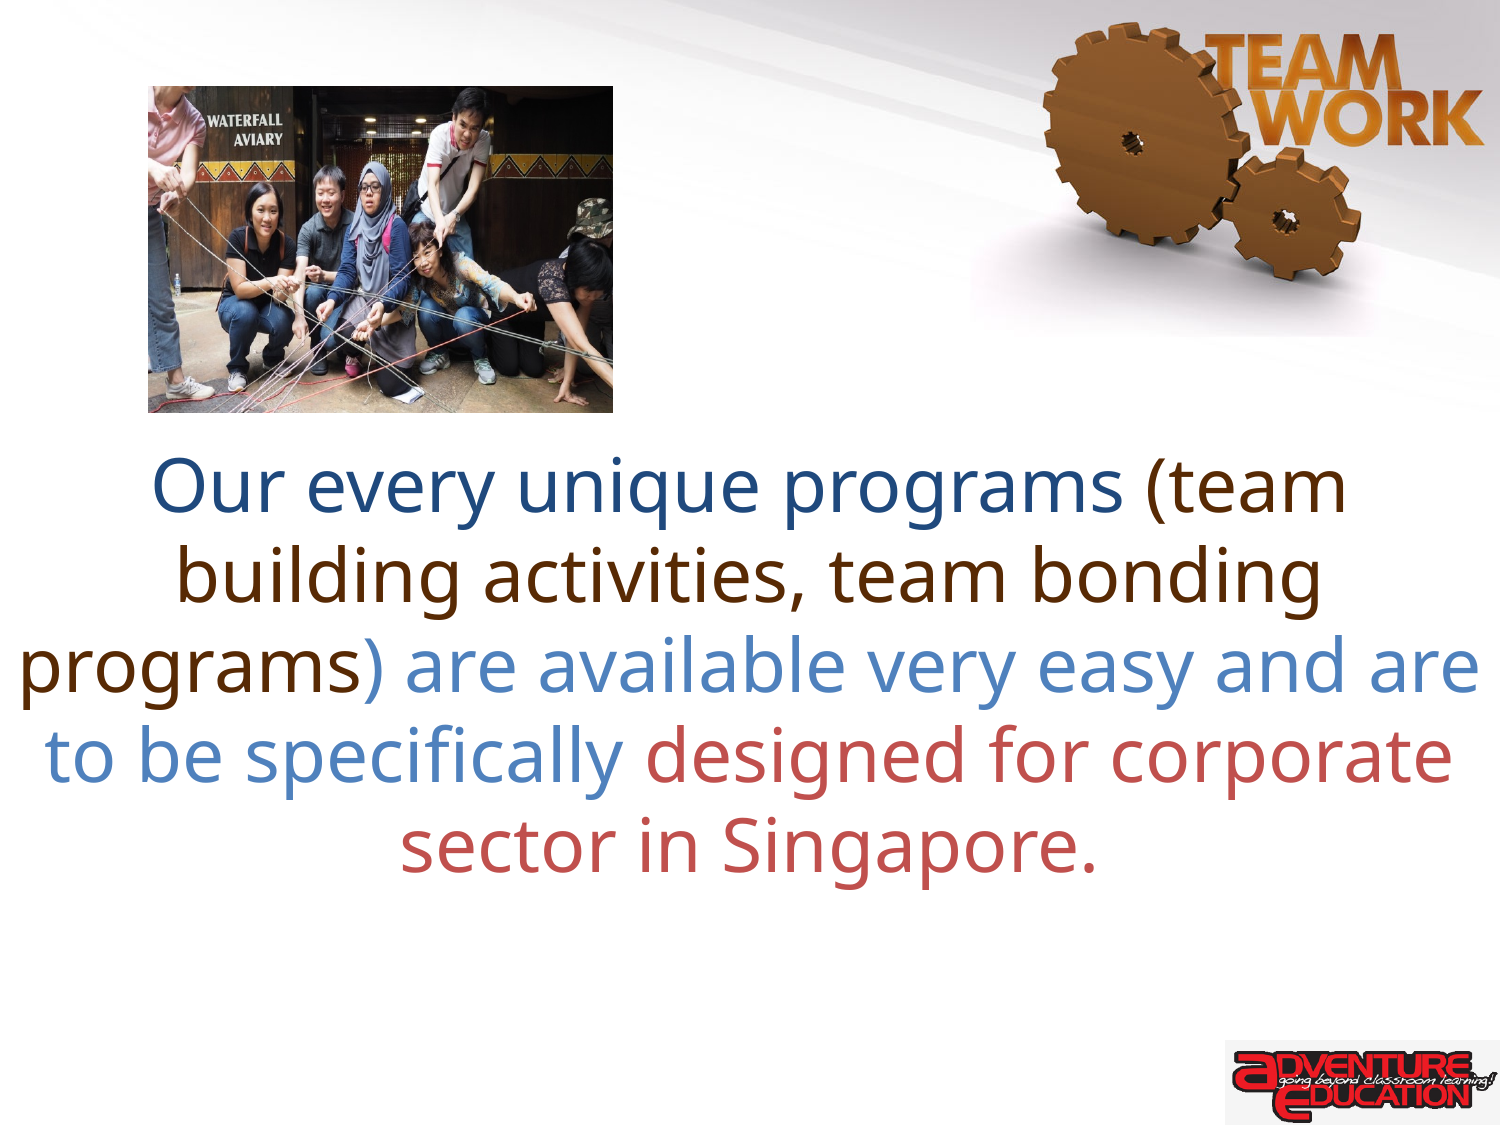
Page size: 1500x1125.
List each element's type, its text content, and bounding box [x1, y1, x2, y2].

title Our every unique programs (team building activities, team bonding programs) are available very easy and are to be specifically designed for corporate sector in Singapore. [0, 337, 1500, 989]
picture [0, 0, 1500, 413]
picture [0, 989, 1500, 1125]
